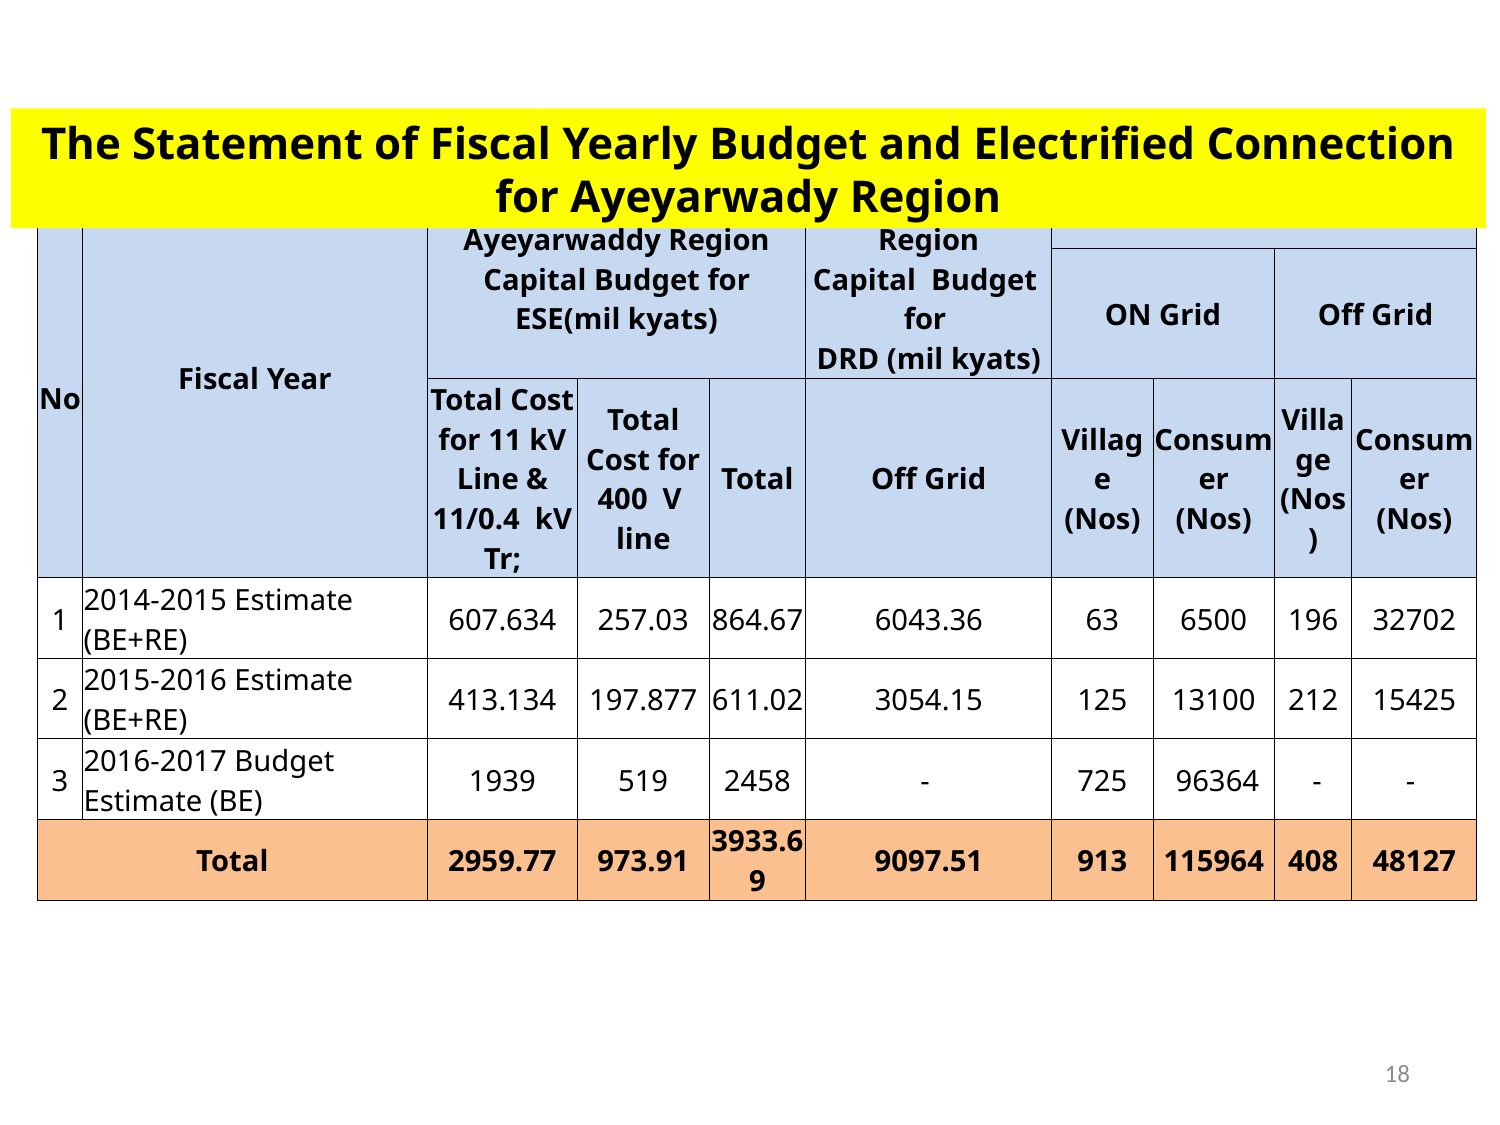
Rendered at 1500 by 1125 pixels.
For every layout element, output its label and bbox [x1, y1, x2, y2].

table_cell [1352, 739, 1476, 819]
table_cell [38, 229, 82, 577]
table_cell [1052, 739, 1153, 819]
table_cell [1154, 659, 1274, 738]
text_box [10, 108, 1486, 229]
table_cell [710, 578, 805, 658]
table_cell [428, 379, 577, 577]
table_cell [1275, 379, 1351, 577]
table_cell [428, 229, 805, 378]
table_cell [1154, 820, 1274, 900]
table_cell [1154, 379, 1274, 577]
table_cell [1052, 249, 1274, 378]
table_cell [1052, 229, 1476, 248]
table_cell [83, 578, 427, 658]
table_cell [83, 659, 427, 738]
table_cell [710, 379, 805, 577]
table_cell [578, 379, 709, 577]
table_cell [1352, 659, 1476, 738]
table_cell [428, 820, 577, 900]
table_cell [1275, 578, 1351, 658]
table_cell [38, 820, 427, 900]
table_cell [806, 820, 1051, 900]
table_cell [710, 659, 805, 738]
table_cell [806, 379, 1051, 577]
table_cell [38, 659, 82, 738]
table_cell [428, 578, 577, 658]
table_cell [83, 229, 427, 577]
table_cell [806, 578, 1051, 658]
table_cell [1052, 820, 1153, 900]
slide_number [1074, 1042, 1425, 1103]
table_cell [578, 820, 709, 900]
table_cell [83, 739, 427, 819]
table_cell [806, 659, 1051, 738]
table_cell [578, 659, 709, 738]
table_cell [1275, 739, 1351, 819]
table_cell [1275, 659, 1351, 738]
table_cell [1052, 578, 1153, 658]
table_cell [1052, 379, 1153, 577]
table_cell [1352, 820, 1476, 900]
table_cell [1275, 820, 1351, 900]
table_cell [38, 578, 82, 658]
table_cell [1154, 578, 1274, 658]
table_cell [806, 739, 1051, 819]
table_cell [578, 578, 709, 658]
table_cell [1154, 739, 1274, 819]
table_cell [578, 739, 709, 819]
table_cell [710, 820, 805, 900]
table_cell [1052, 659, 1153, 738]
table_cell [710, 739, 805, 819]
table_cell [428, 739, 577, 819]
table_cell [38, 739, 82, 819]
table_cell [1275, 249, 1476, 378]
table_cell [806, 229, 1051, 378]
table_cell [1352, 578, 1476, 658]
table_cell [1352, 379, 1476, 577]
table_cell [428, 659, 577, 738]
